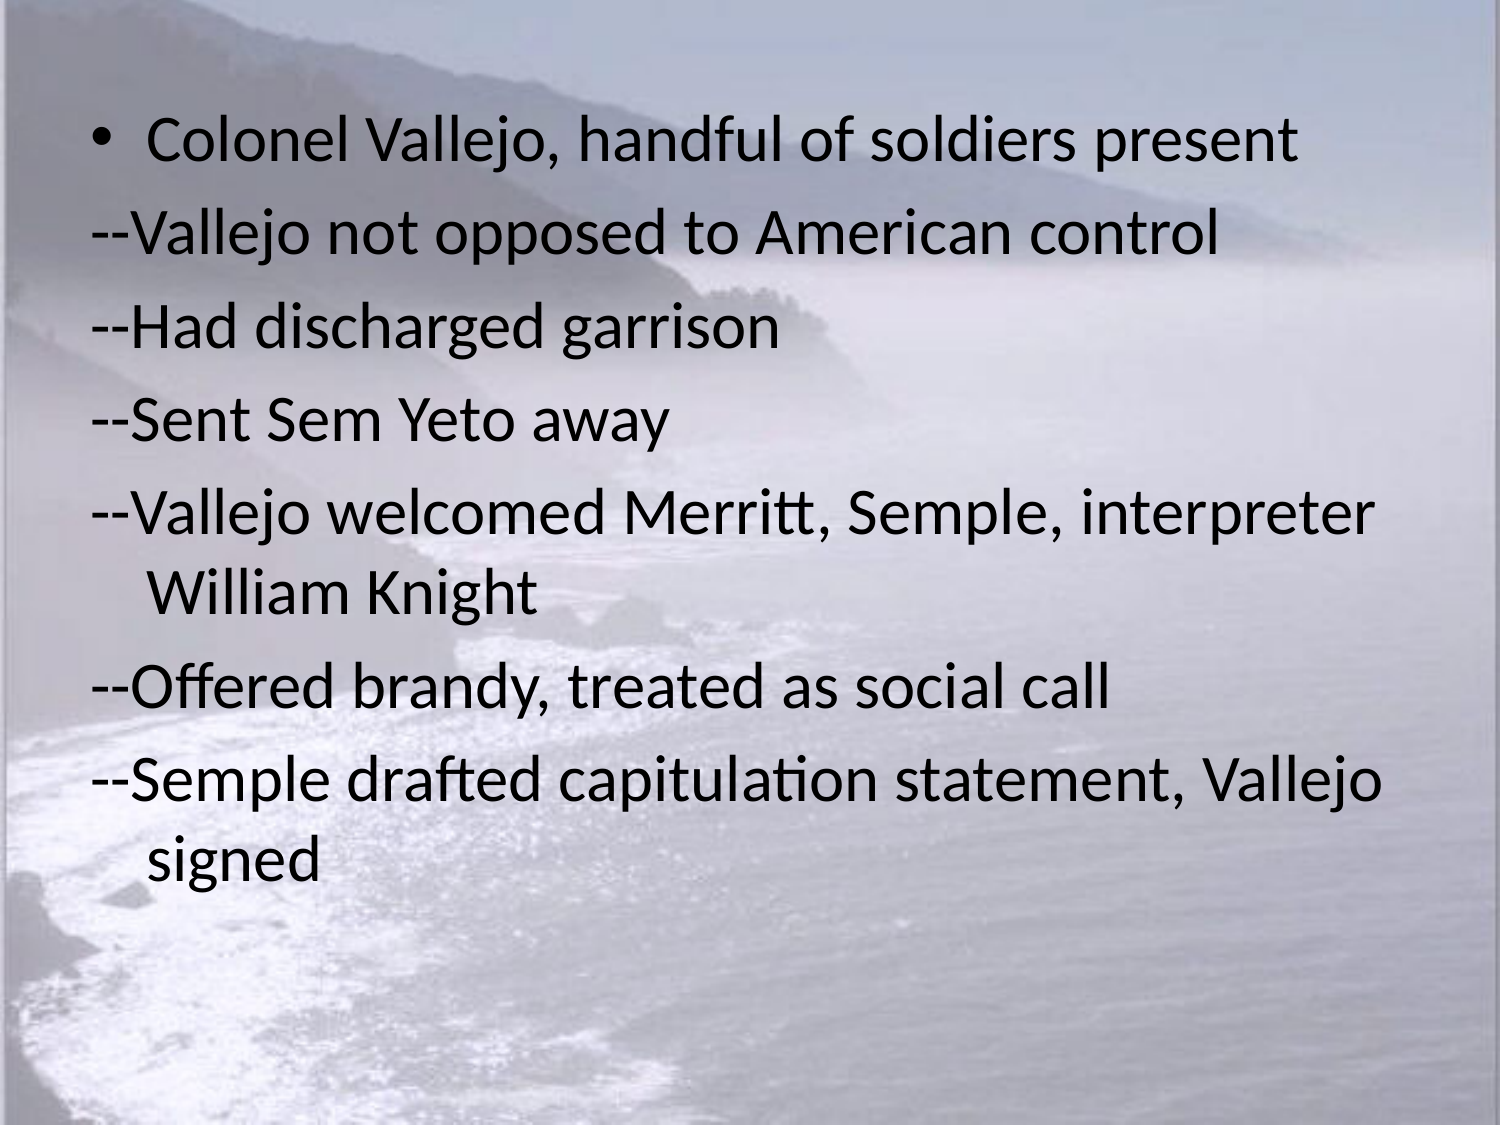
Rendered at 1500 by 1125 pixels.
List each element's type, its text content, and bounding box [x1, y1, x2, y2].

picture [0, 0, 1500, 1125]
list Colonel Vallejo, handful of soldiers present --Vallejo not opposed to American control --Had discharged garrison --Sent Sem Yeto away --Vallejo welcomed Merritt, Semple, interpreter William Knight --Offered brandy, treated as social call --Semple drafted capitulation statement, Vallejo signed [75, 87, 1425, 1005]
